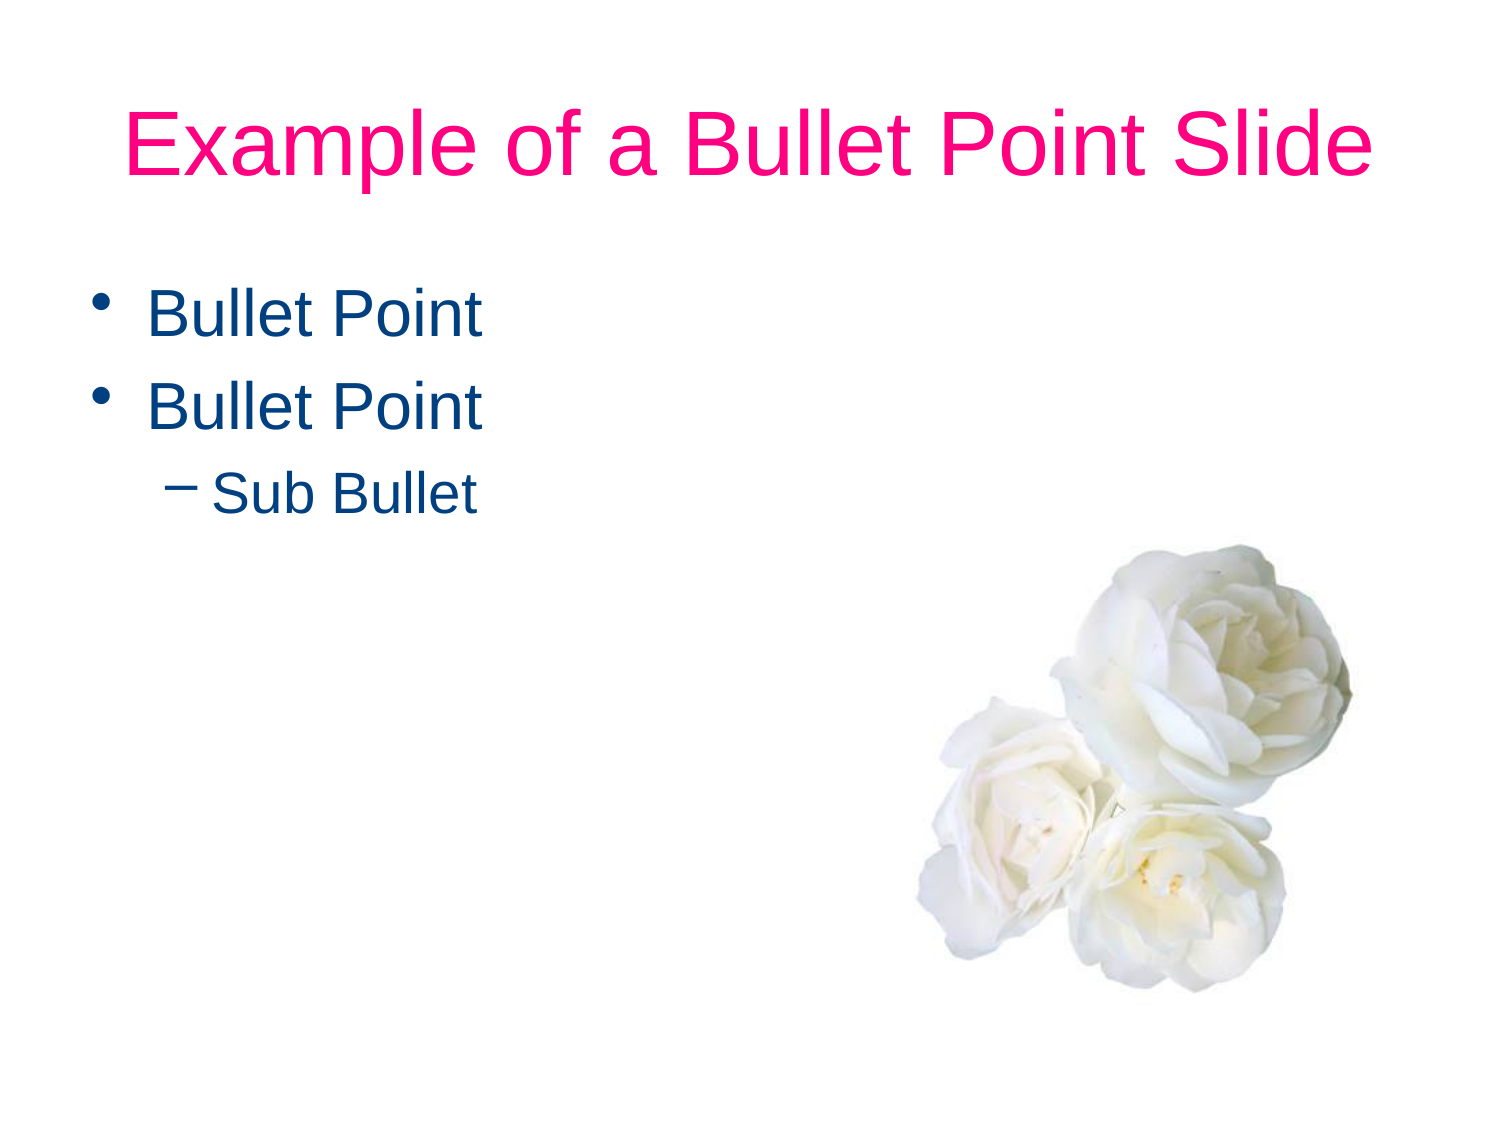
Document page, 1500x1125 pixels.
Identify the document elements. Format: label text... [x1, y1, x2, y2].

picture [912, 525, 1463, 1113]
list Bullet Point Bullet Point Sub Bullet [75, 262, 1425, 870]
title Example of a Bullet Point Slide [75, 45, 1425, 233]
